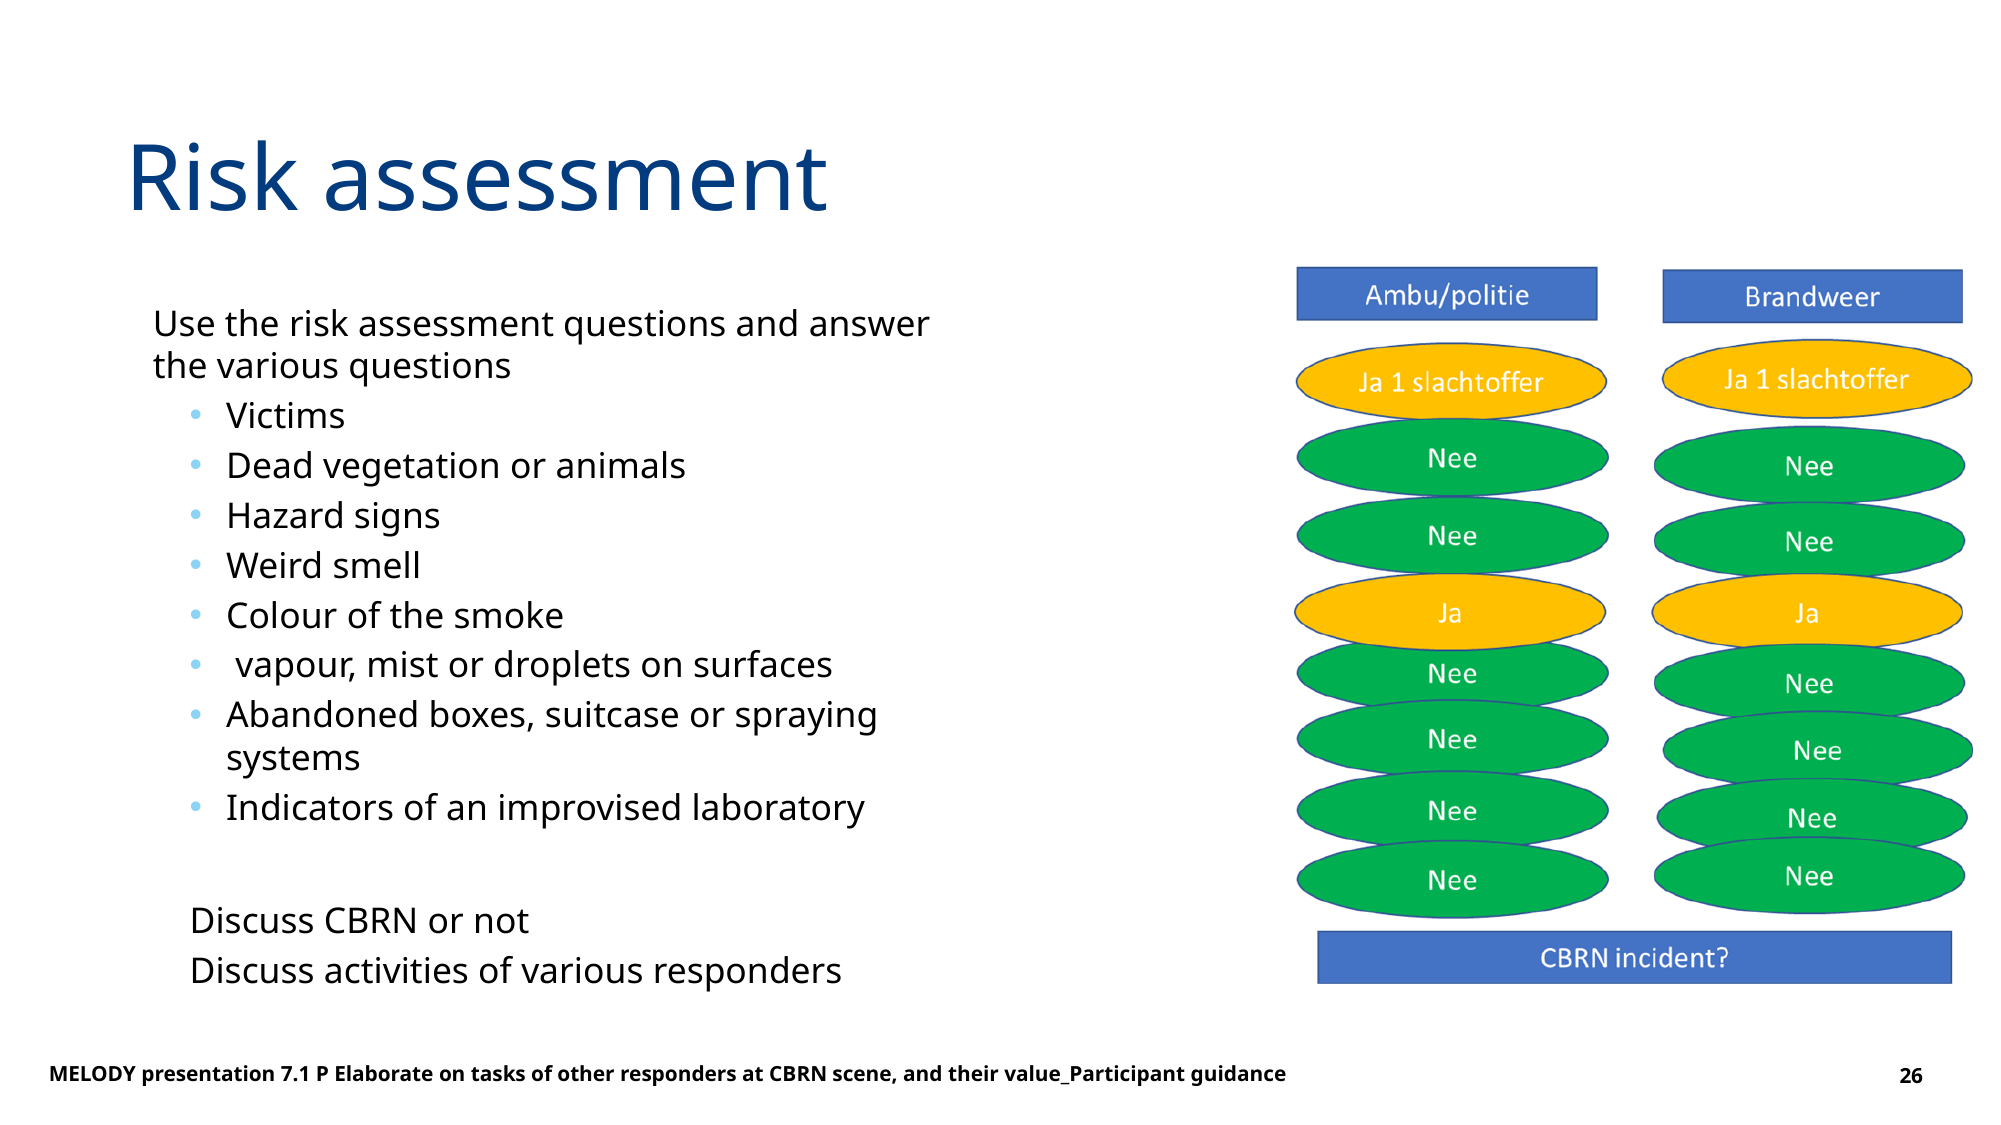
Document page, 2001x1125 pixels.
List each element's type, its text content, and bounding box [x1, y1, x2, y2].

title Risk assessment [125, 131, 1875, 293]
picture [1294, 265, 1973, 994]
slide_number 26 [1473, 1062, 1924, 1101]
footer MELODY presentation 7.1 P Elaborate on tasks of other responders at CBRN scene, and their value_Participant guidance [49, 1062, 1817, 1088]
list Use the risk assessment questions and answer the various questions Victims Dead vegetation or animals Hazard signs Weird smell Colour of the smoke vapour, mist or droplets on surfaces Abandoned boxes, suitcase or spraying systems Indicators of an improvised laboratory Discuss CBRN or not Discuss activities of various responders [125, 292, 1000, 999]
